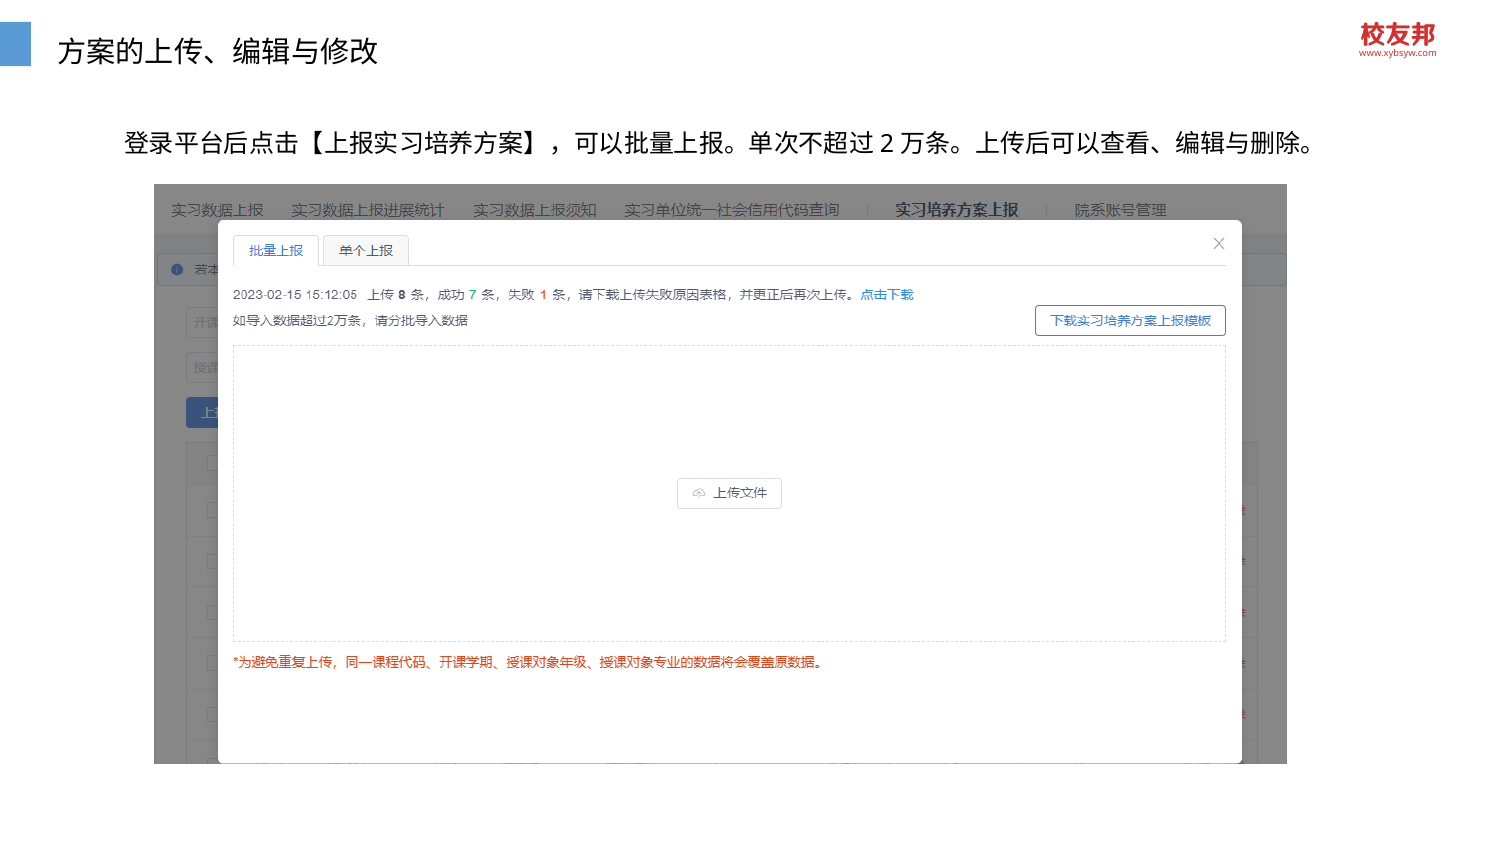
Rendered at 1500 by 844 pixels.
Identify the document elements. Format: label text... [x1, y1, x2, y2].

picture [1361, 22, 1435, 46]
text_box 登录平台后点击【上报实习培养方案】，可以批量上报。单次不超过2万条。上传后可以查看、编辑与删除。 [109, 105, 1333, 166]
picture [154, 184, 1287, 764]
title 方案的上传、编辑与修改 [42, 11, 939, 77]
